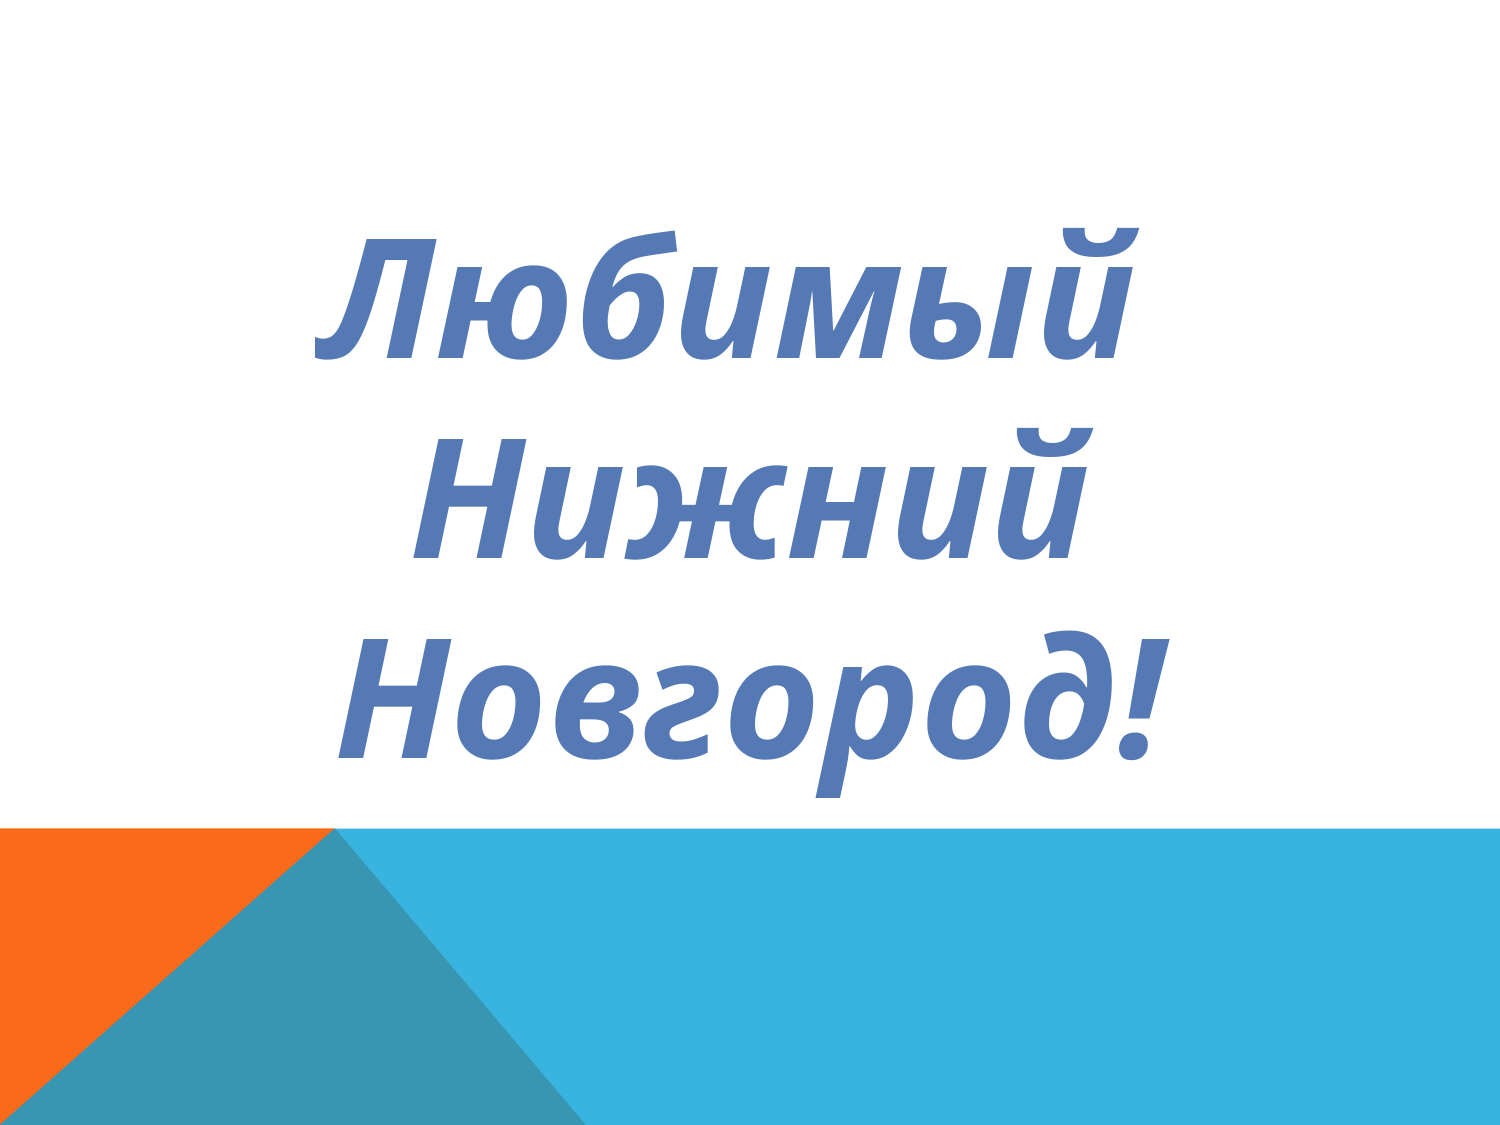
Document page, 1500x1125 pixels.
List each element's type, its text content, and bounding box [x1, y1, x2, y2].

text_box Любимый Нижний Новгород! [304, 184, 1196, 800]
